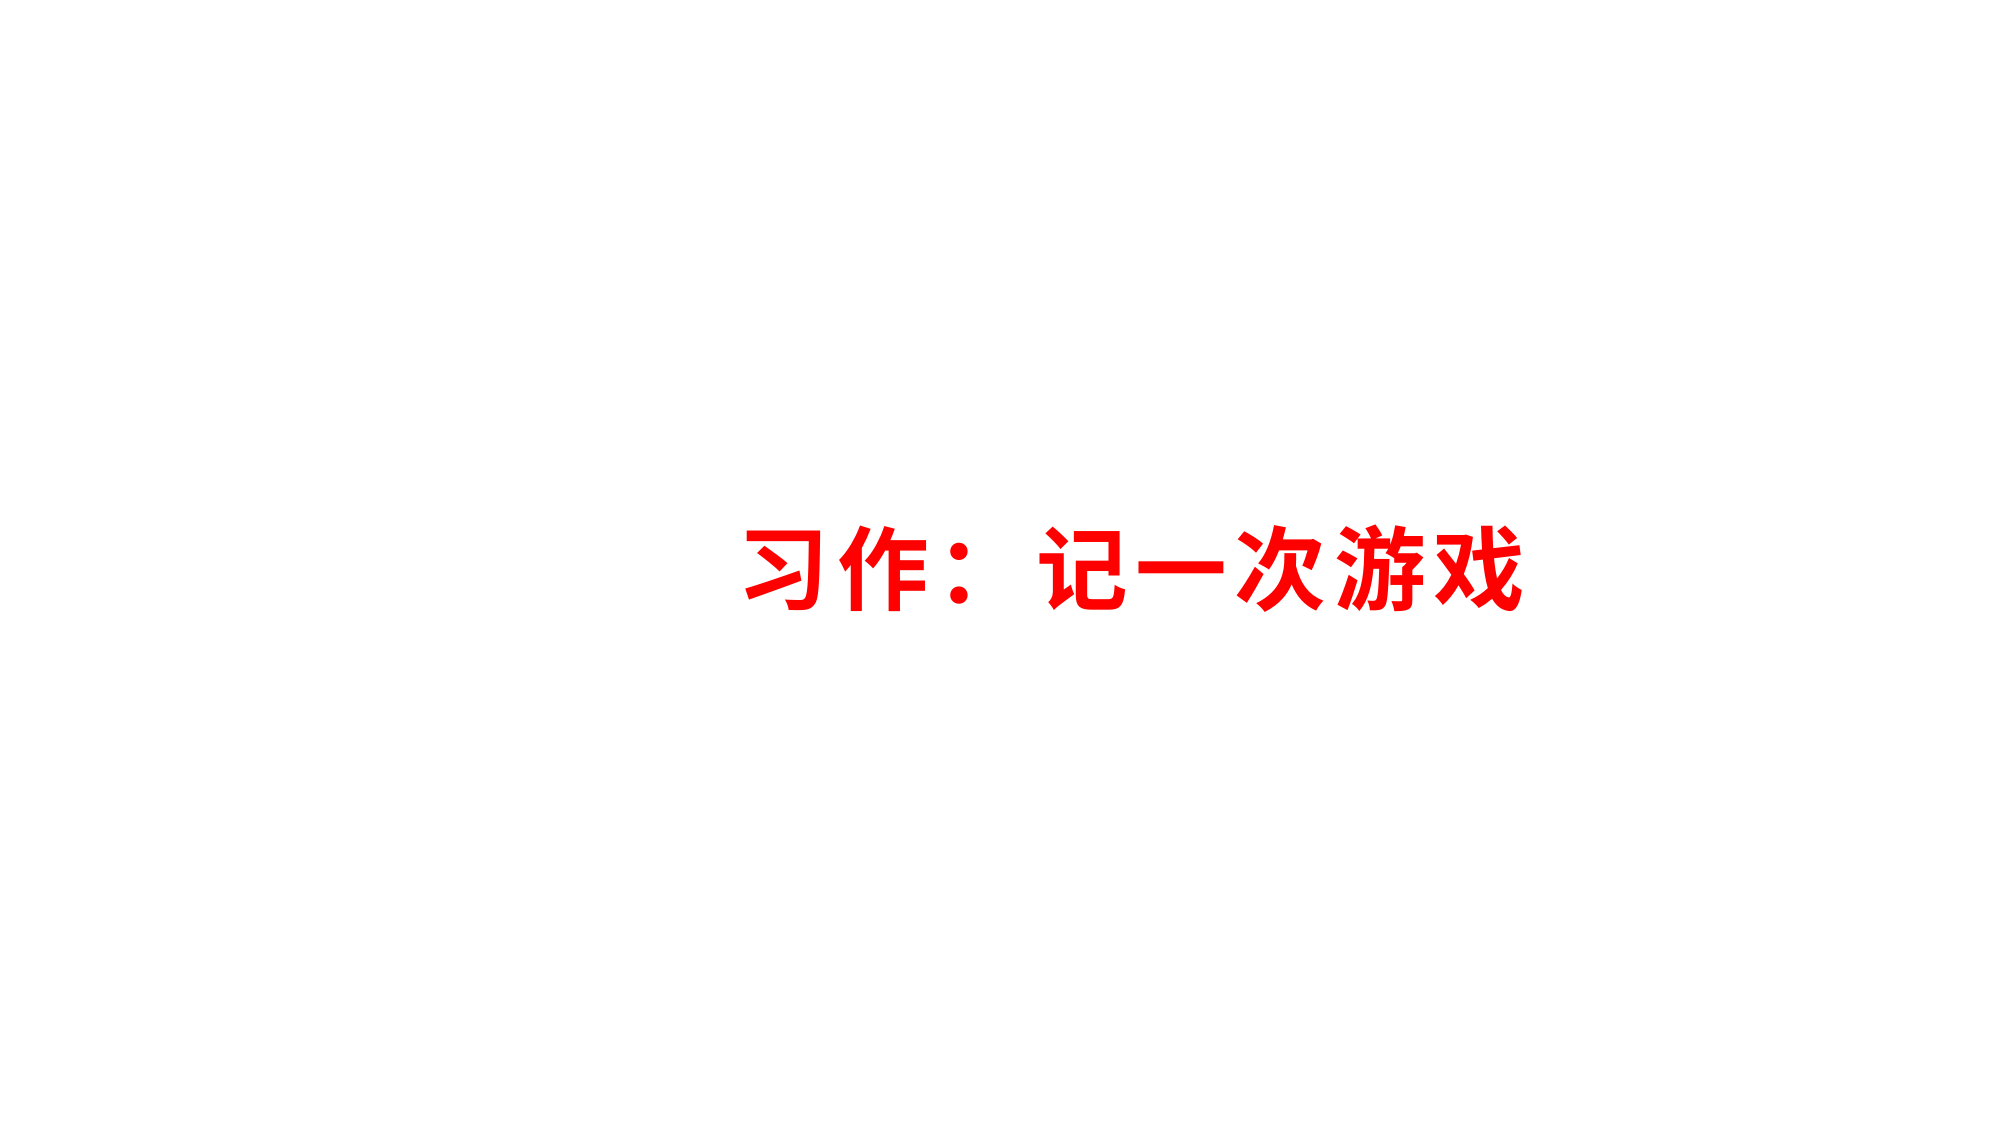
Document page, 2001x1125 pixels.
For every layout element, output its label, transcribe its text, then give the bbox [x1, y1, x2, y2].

title 习作：记一次游戏 [556, 485, 1708, 631]
